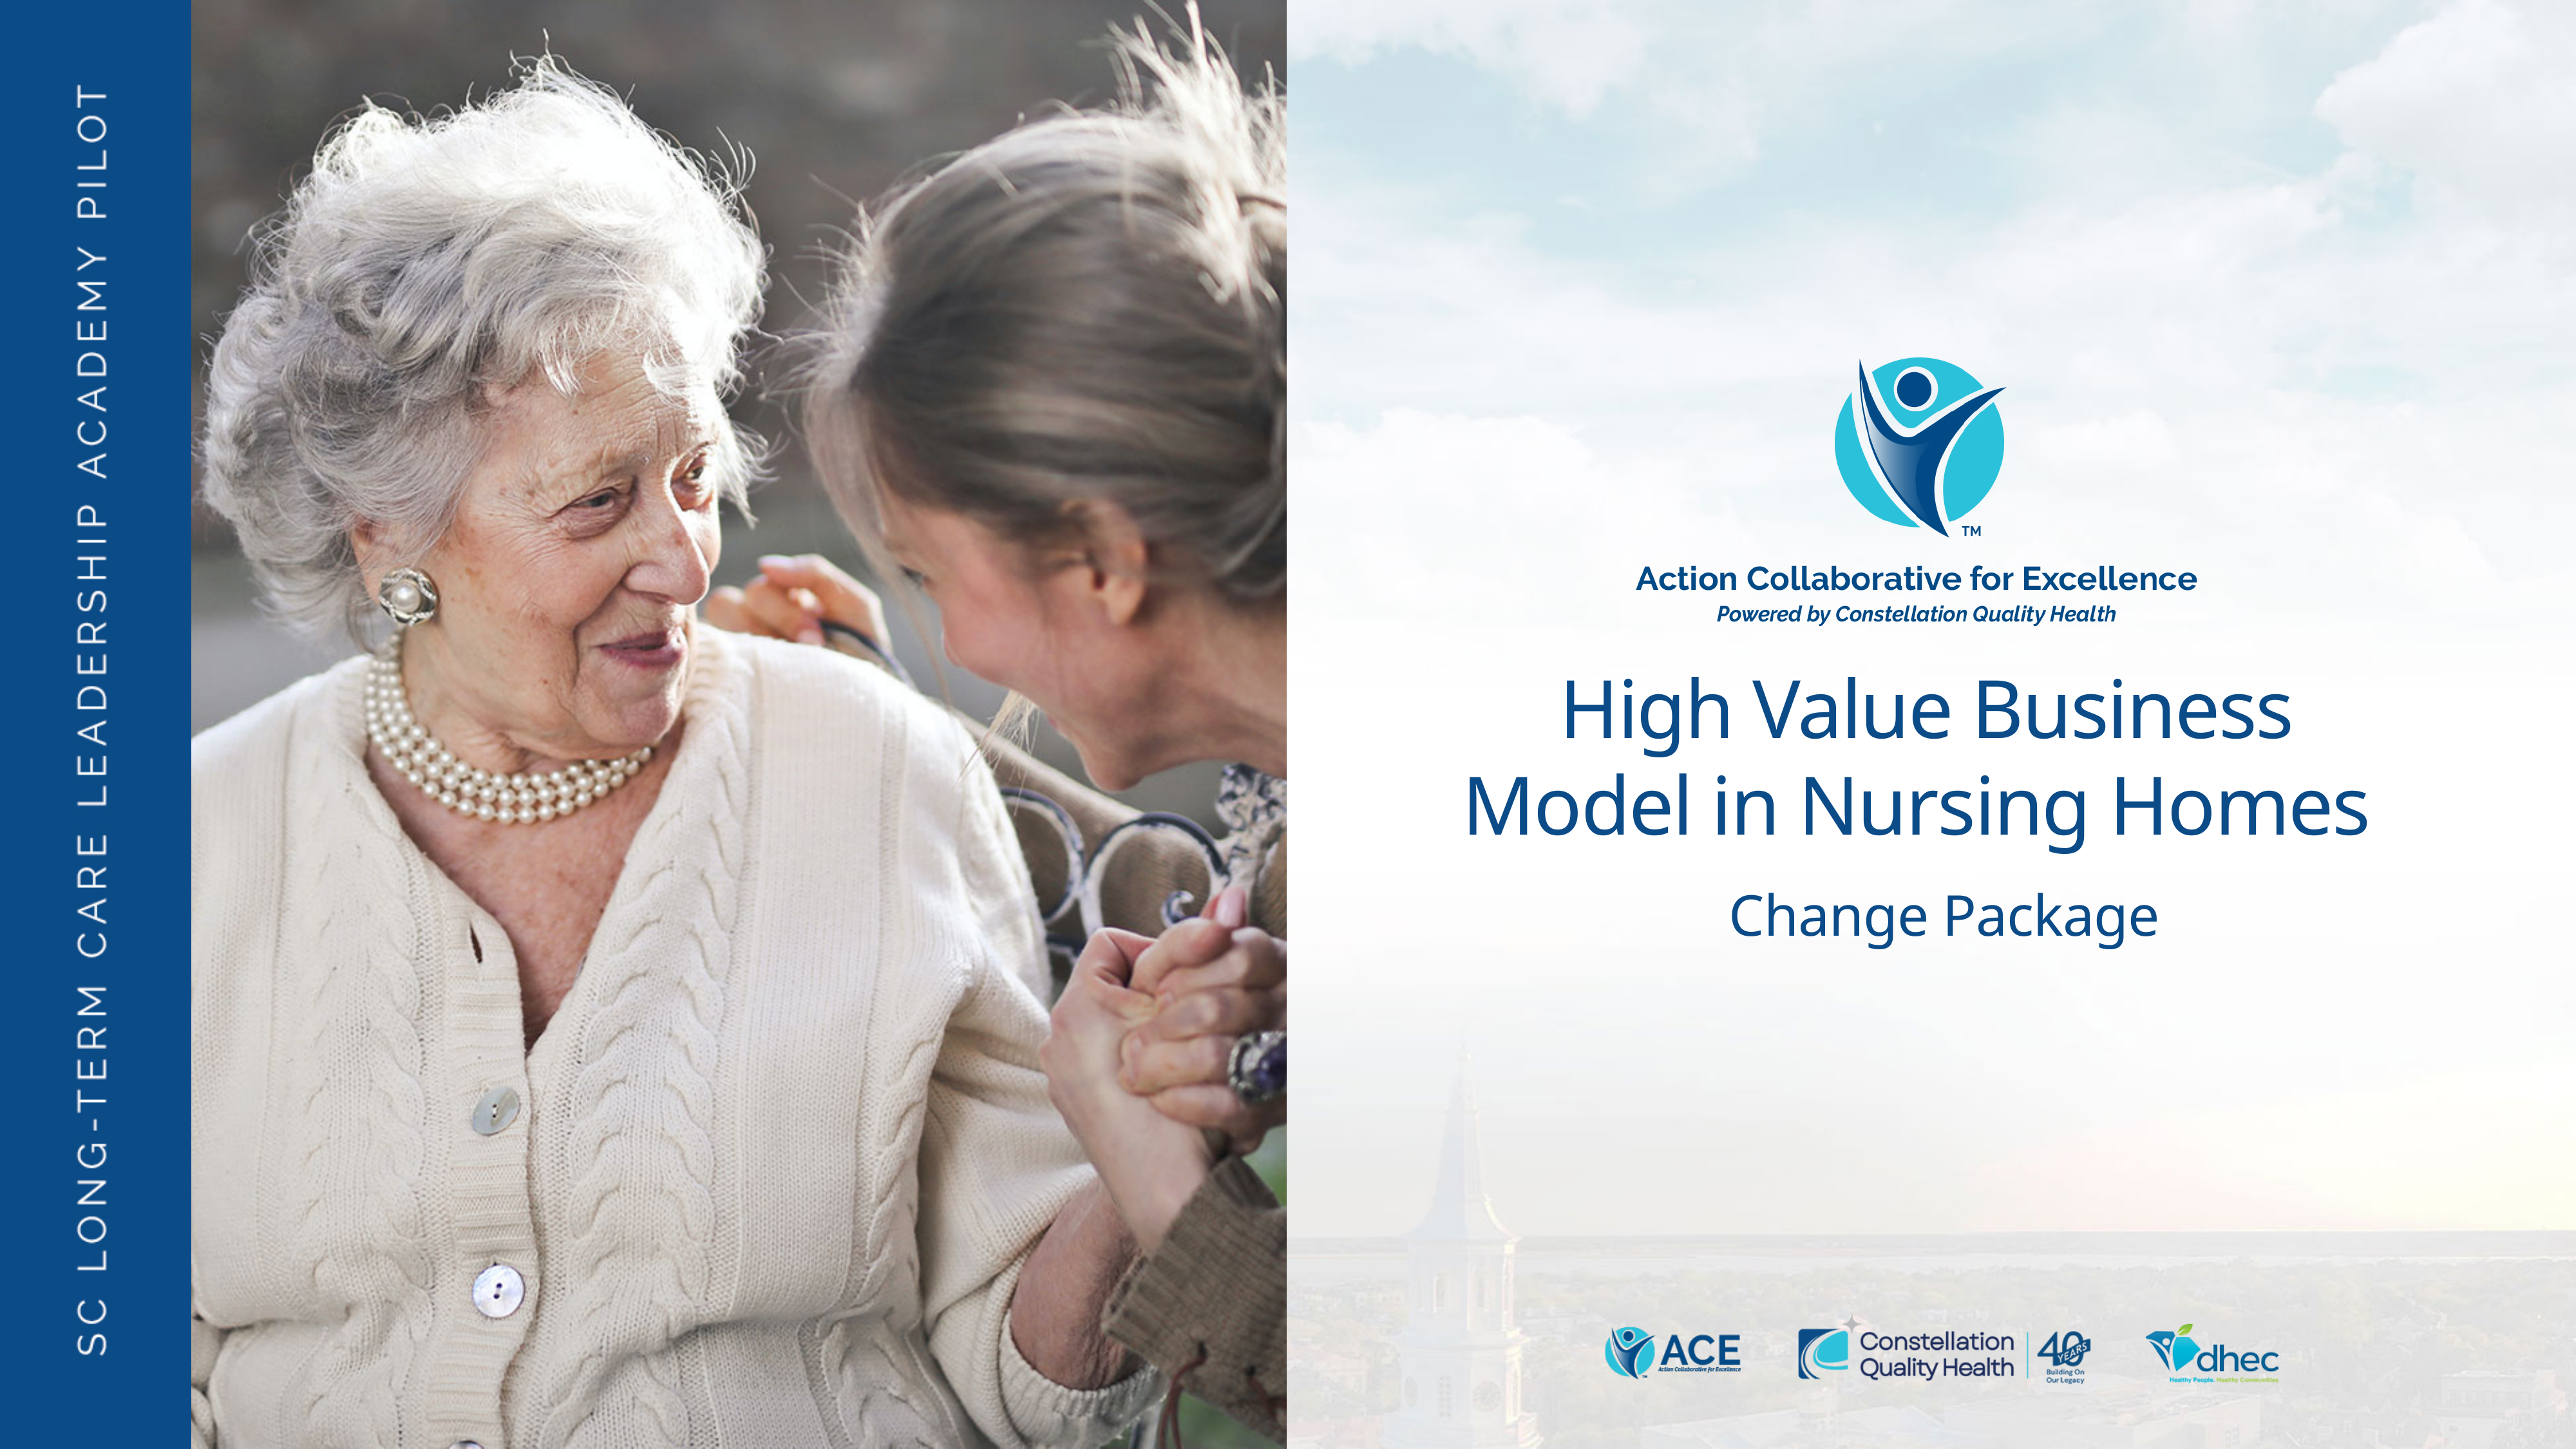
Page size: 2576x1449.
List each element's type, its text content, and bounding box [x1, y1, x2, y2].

text_box Change Package [1723, 874, 2166, 952]
picture [0, 0, 2576, 1449]
text_box High Value Business Model in Nursing Homes [1457, 652, 2376, 857]
